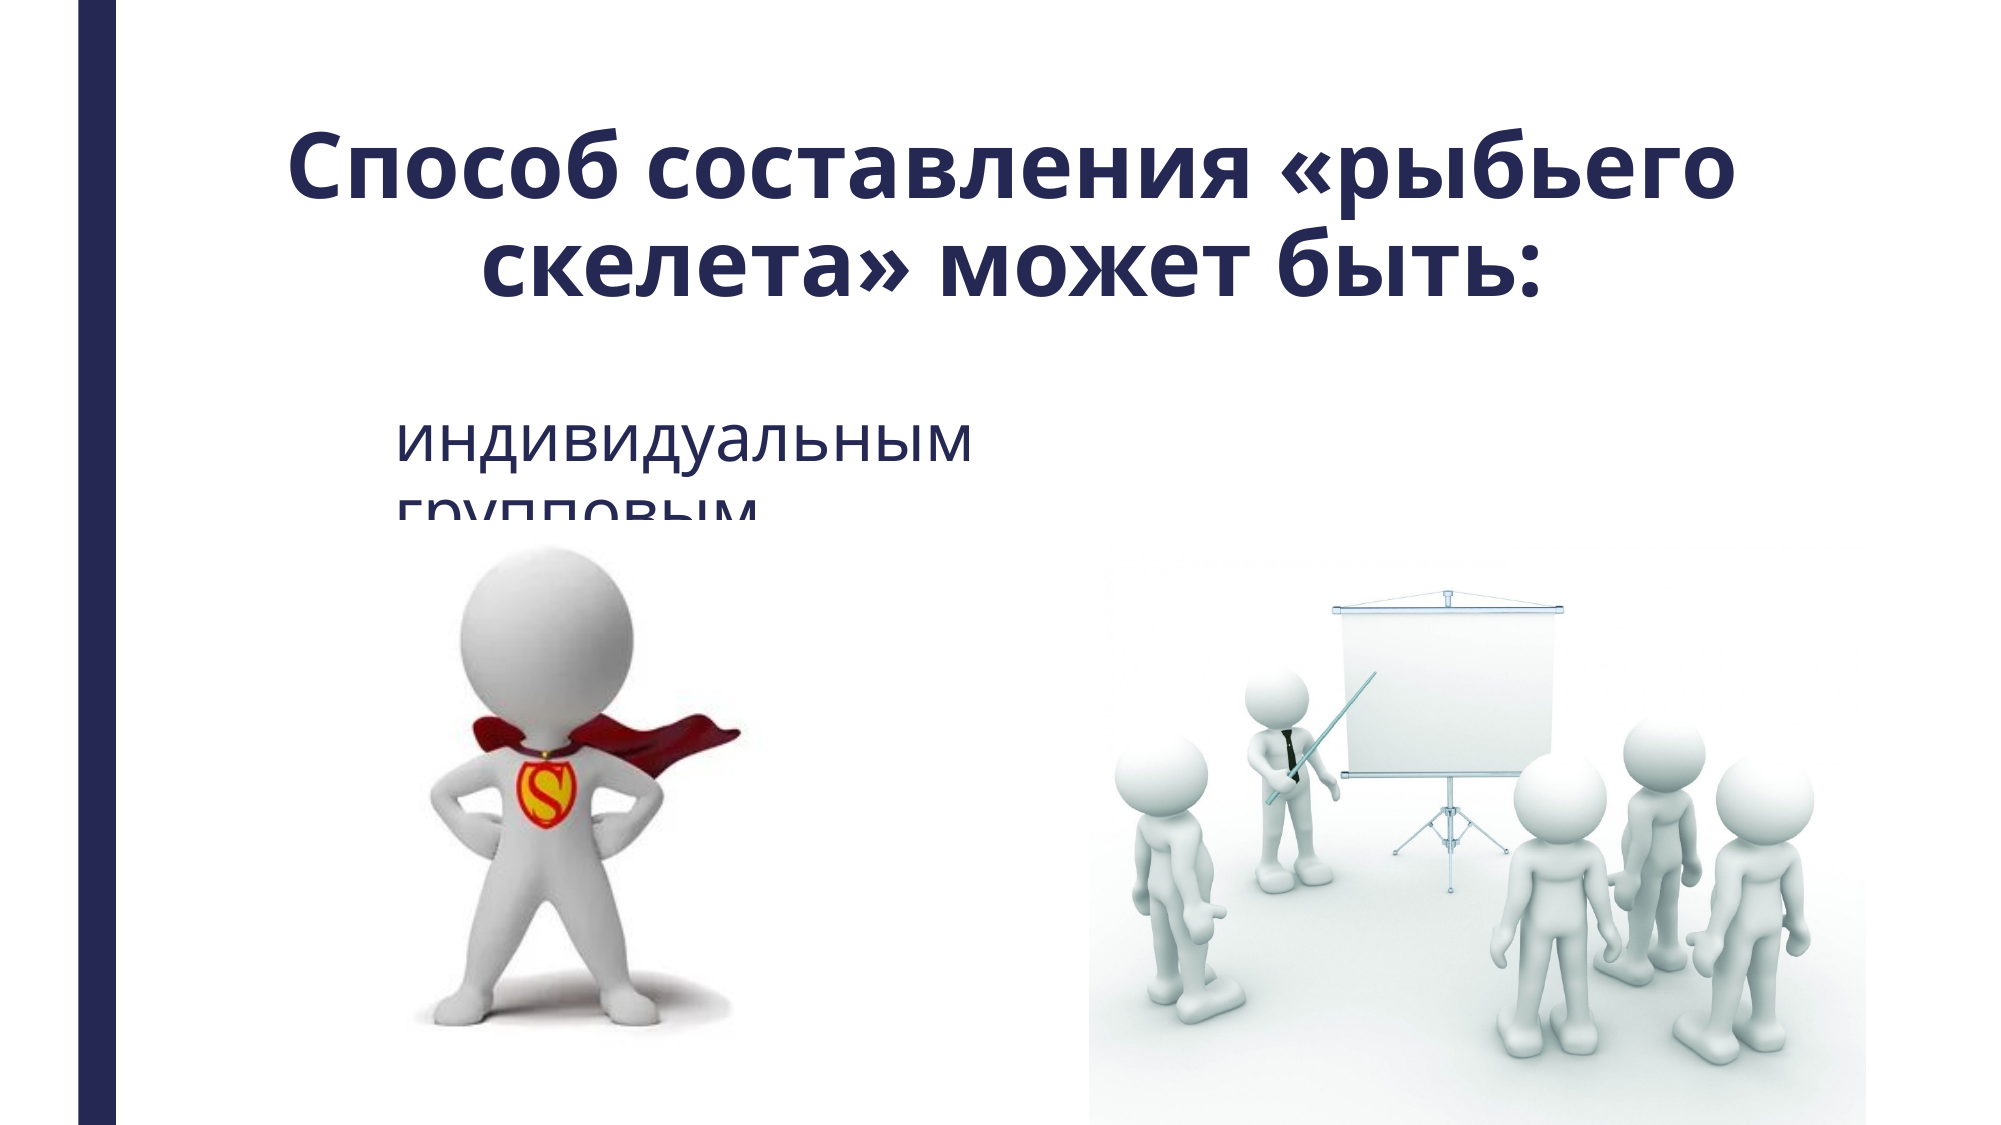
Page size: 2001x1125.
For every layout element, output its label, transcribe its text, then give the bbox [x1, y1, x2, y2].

picture [335, 520, 784, 1089]
picture [1089, 542, 1866, 1125]
list индивидуальным групповым [379, 393, 1800, 963]
title Способ составления «рыбьего скелета» может быть: [225, 112, 1800, 357]
